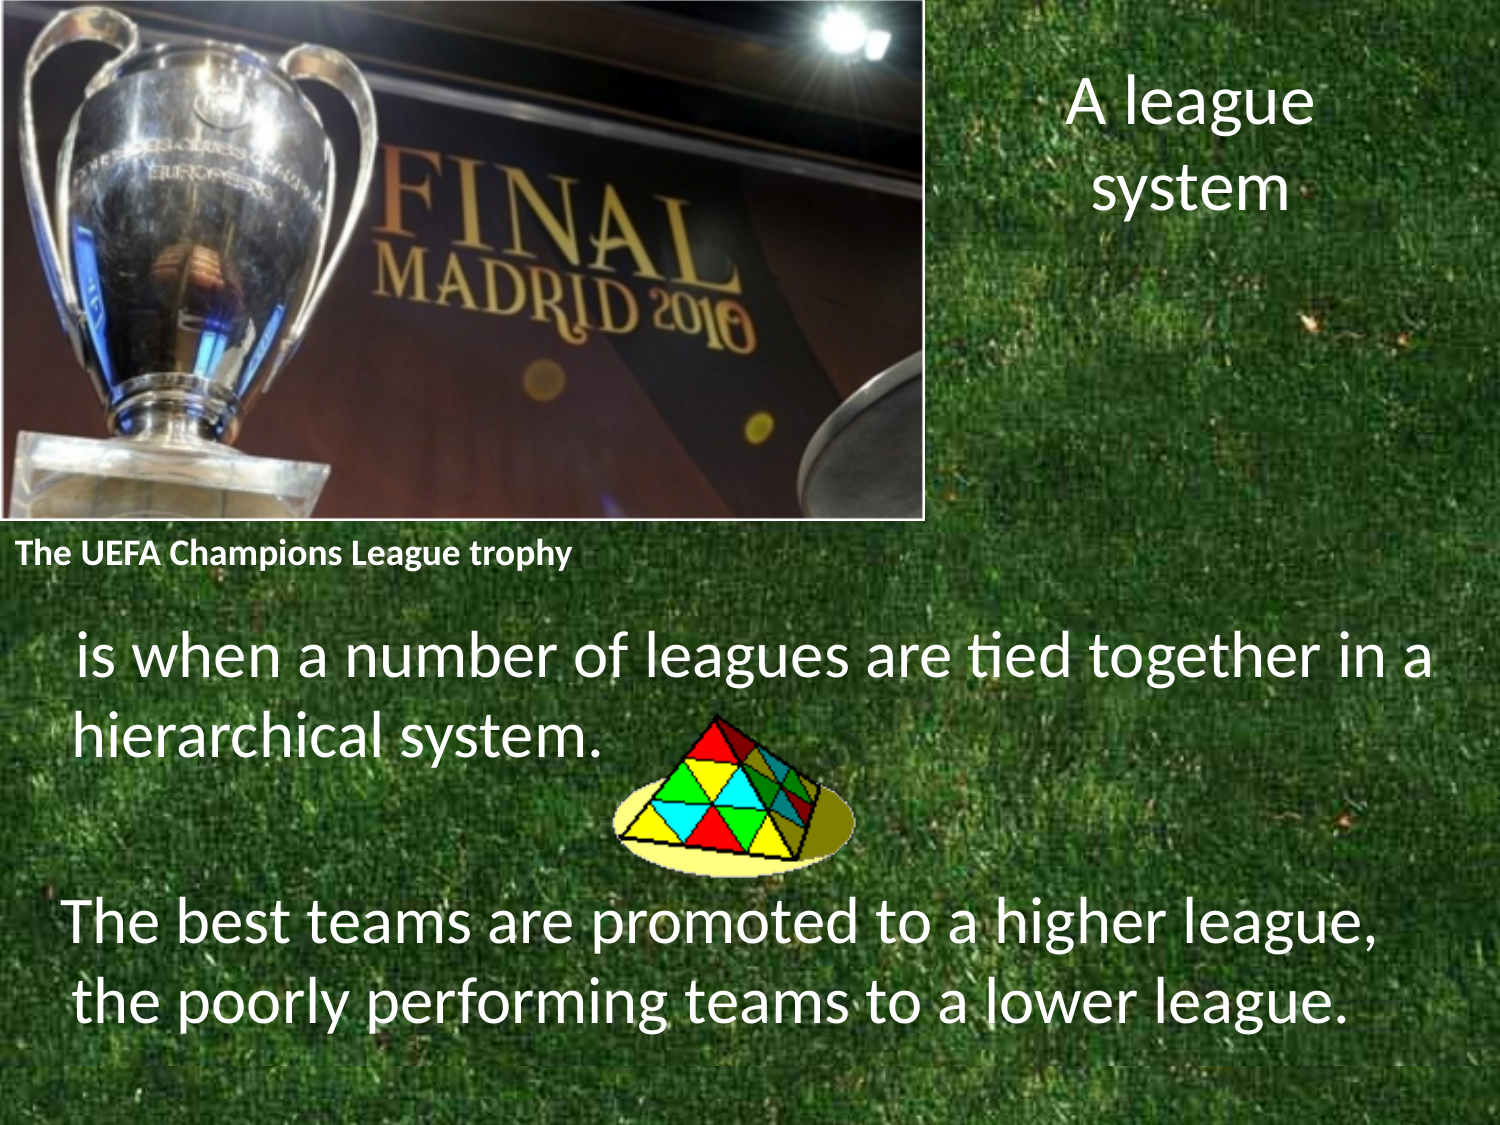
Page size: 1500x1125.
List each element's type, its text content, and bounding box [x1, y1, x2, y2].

picture [0, 0, 1500, 522]
text_box The UEFA Champions League trophy [0, 529, 599, 581]
list is when a number of leagues are tied together in a hierarchical system. The best teams are promoted to a higher league, the poorly performing teams to a lower league. [0, 416, 1500, 1125]
title A league system [956, 45, 1425, 233]
picture [597, 698, 866, 908]
